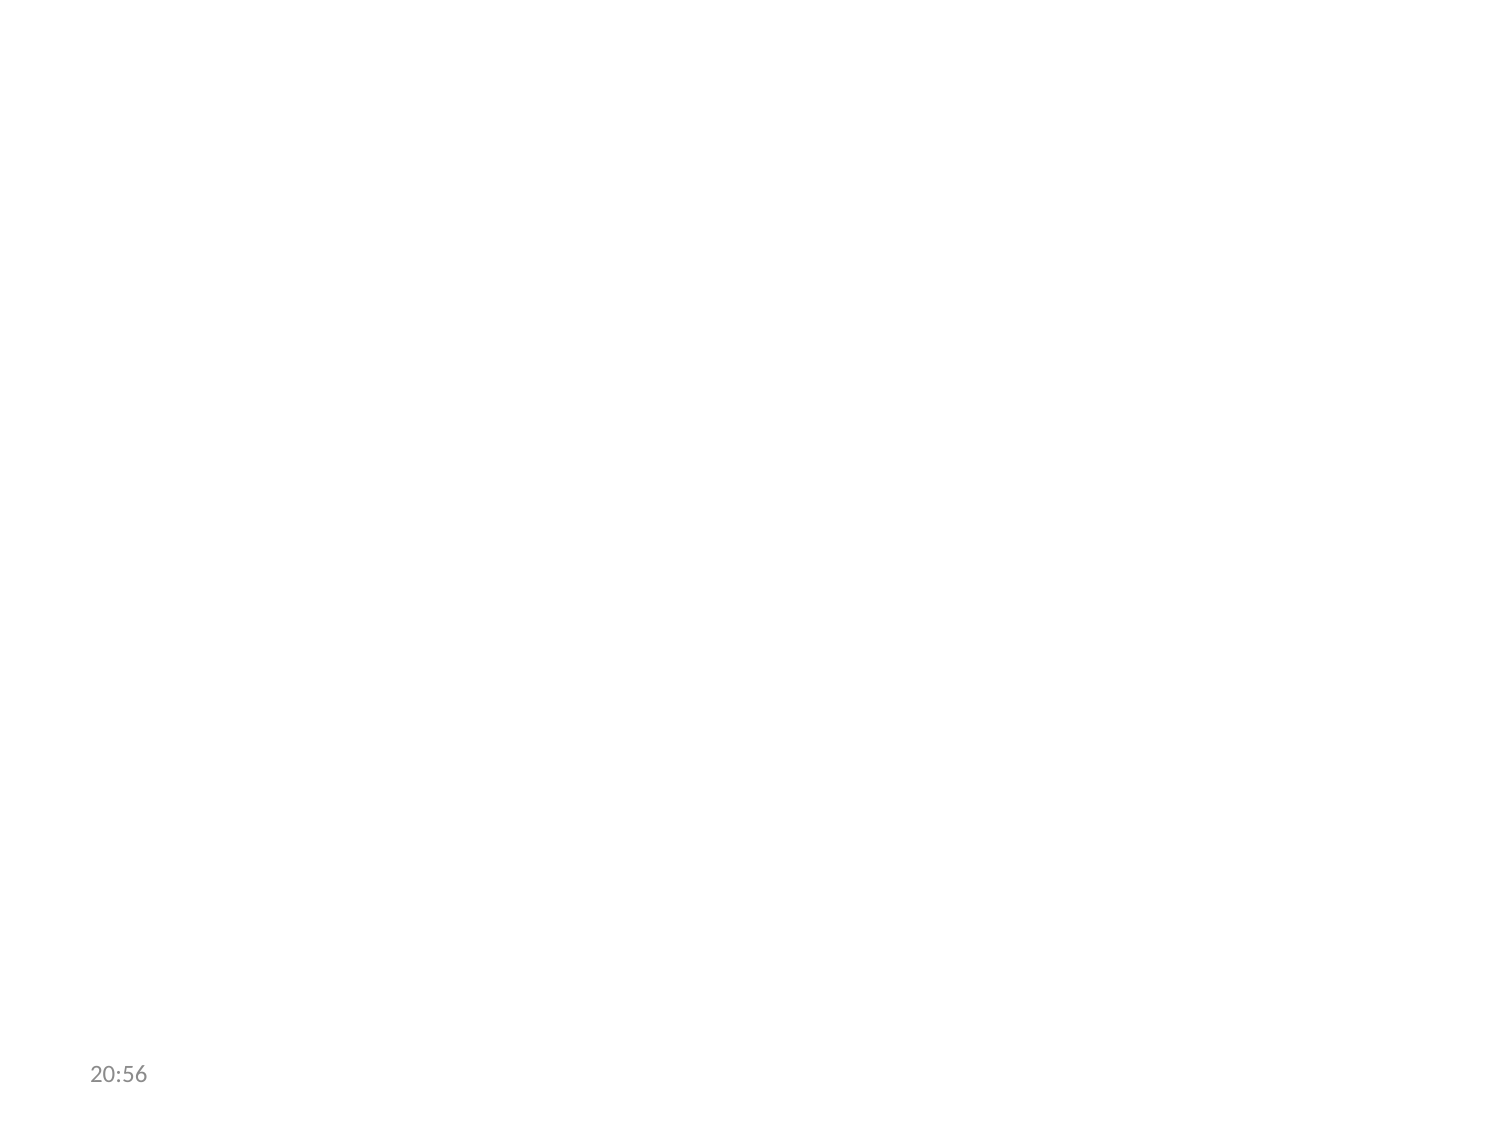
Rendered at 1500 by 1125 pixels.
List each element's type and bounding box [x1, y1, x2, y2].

slide_number [75, 1042, 425, 1103]
